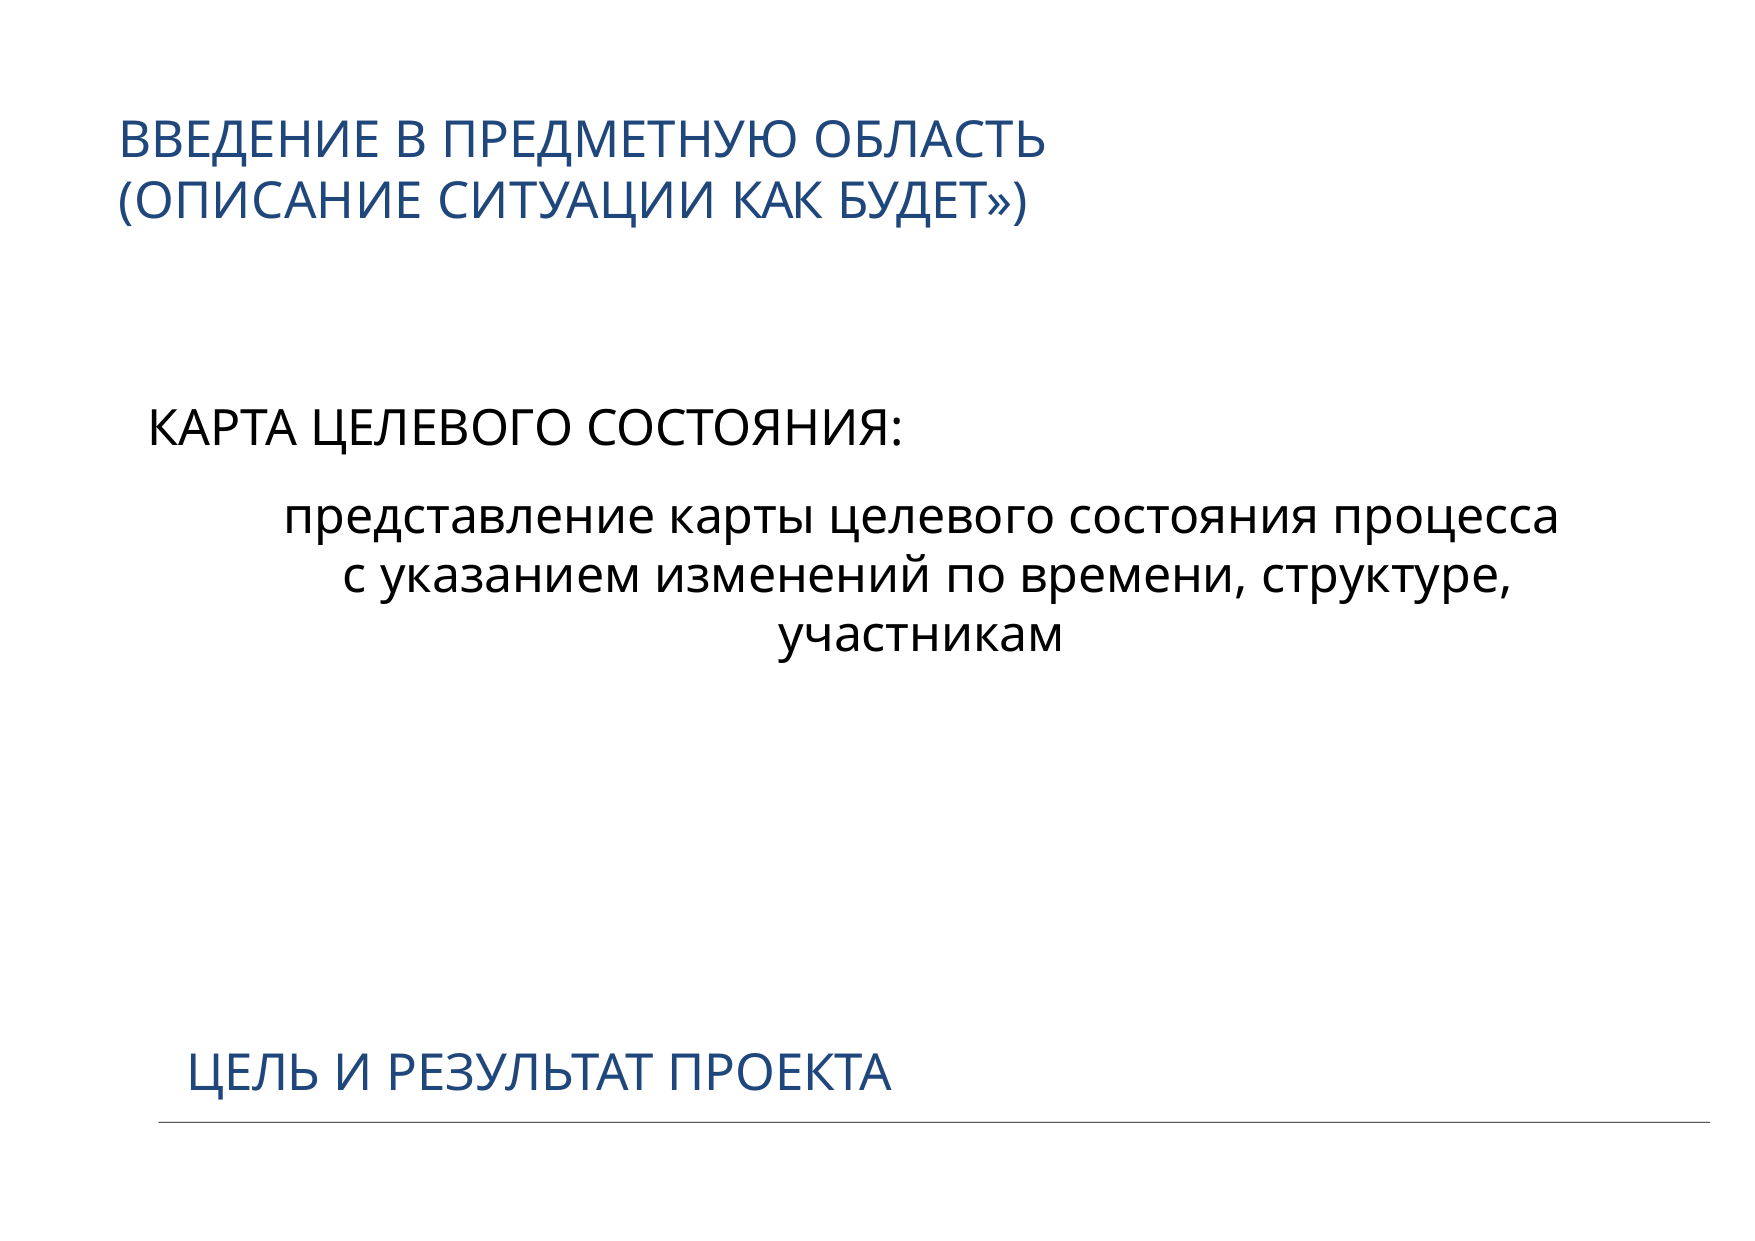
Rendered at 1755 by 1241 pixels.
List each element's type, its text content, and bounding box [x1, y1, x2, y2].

text_box КАРТА ЦЕЛЕВОГО СОСТОЯНИЯ: представление карты целевого состояния процесса с указанием изменений по времени, структуре, участникам [145, 365, 1628, 661]
text_box ЦЕЛЬ И РЕЗУЛЬТАТ ПРОЕКТА [184, 1036, 950, 1101]
title ВВЕДЕНИЕ В ПРЕДМЕТНУЮ ОБЛАСТЬ (ОПИСАНИЕ СИТУАЦИИ КАК БУДЕТ») [116, 101, 1098, 314]
